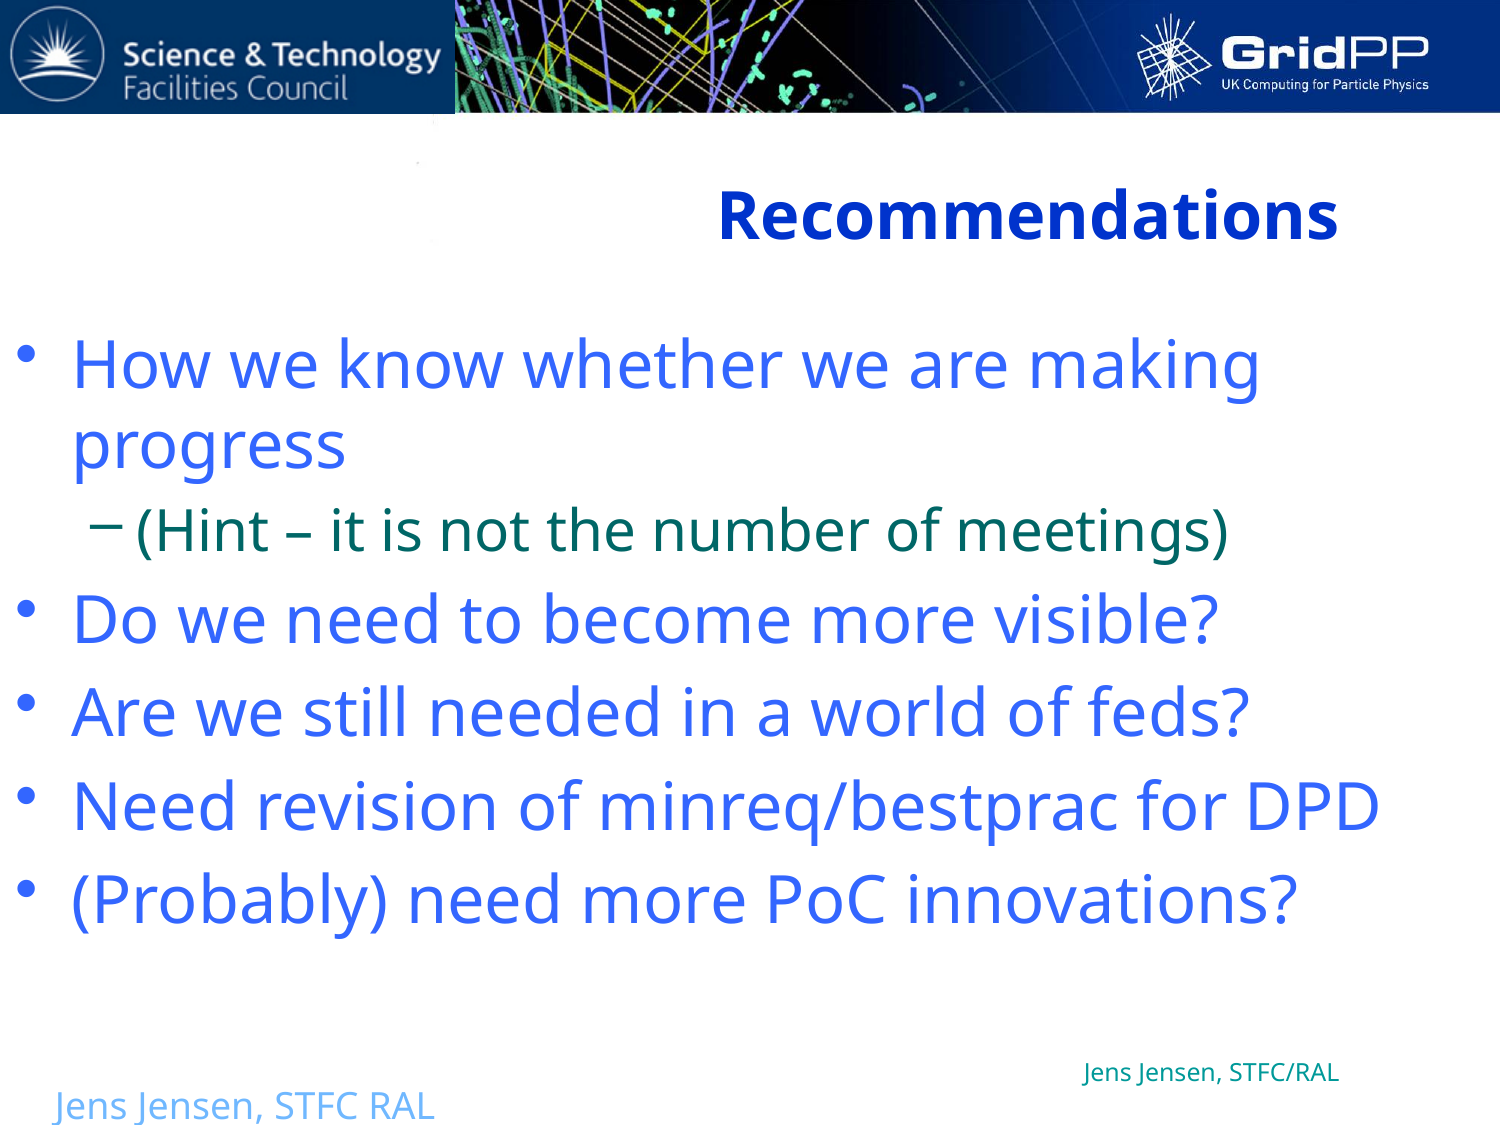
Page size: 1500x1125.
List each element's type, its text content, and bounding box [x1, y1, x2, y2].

picture [0, 1036, 1500, 1125]
title Recommendations [584, 125, 1473, 301]
picture [0, 0, 1500, 314]
list How we know whether we are making progress (Hint – it is not the number of meetings) Do we need to become more visible? Are we still needed in a world of feds? Need revision of minreq/bestprac for DPD (Probably) need more PoC innovations? [0, 314, 1500, 1036]
